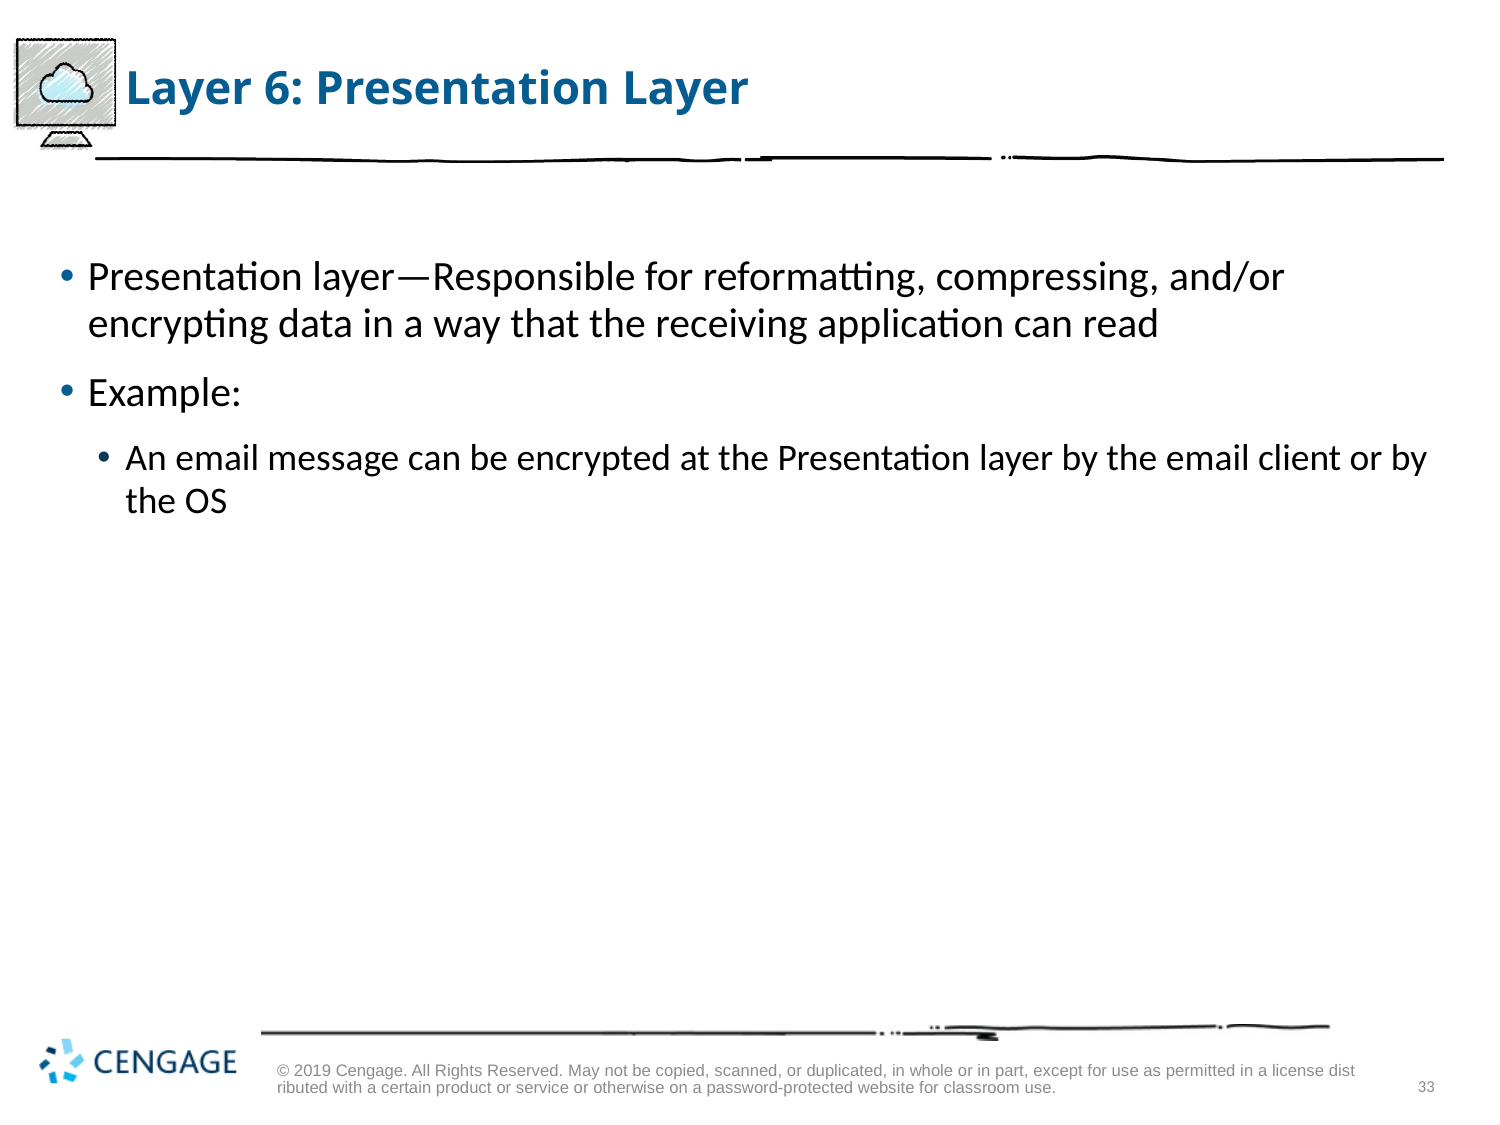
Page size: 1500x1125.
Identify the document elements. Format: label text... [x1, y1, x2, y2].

picture [19, 1025, 249, 1096]
picture [95, 155, 1444, 163]
footer © 2019 Cengage. All Rights Reserved. May not be copied, scanned, or duplicated, in whole or in part, except for use as permitted in a license distributed with a certain product or service or otherwise on a password-protected website for classroom use. [262, 1050, 1375, 1091]
list Presentation layer—Responsible for reformatting, compressing, and/or encrypting data in a way that the receiving application can read Example: An email message can be encrypted at the Presentation layer by the email client or by the O S [59, 252, 1441, 525]
picture [13, 36, 117, 151]
picture [261, 1024, 1331, 1041]
title Layer 6: Presentation Layer [125, 66, 1442, 116]
